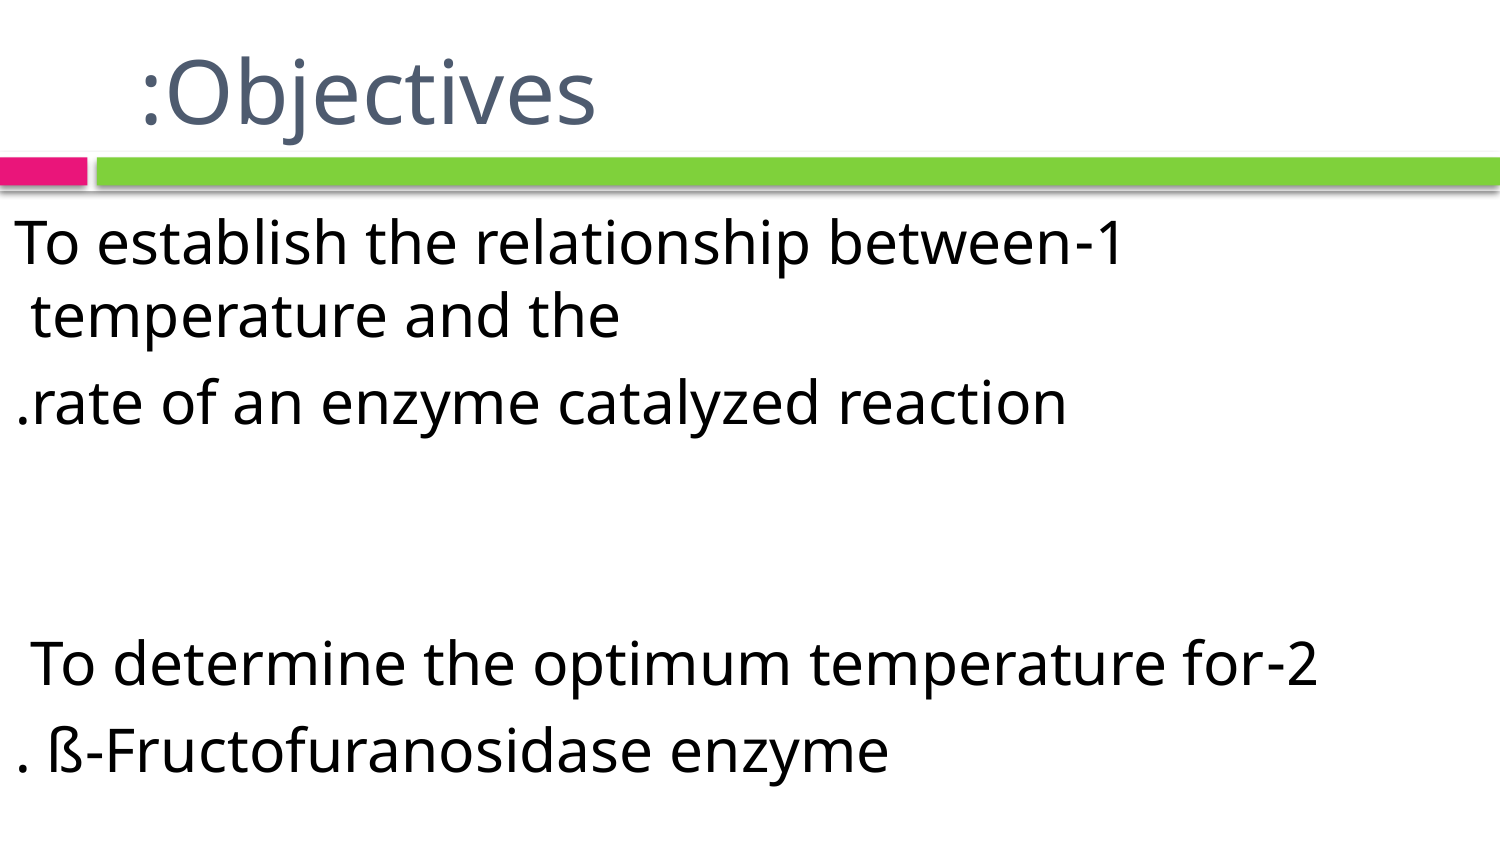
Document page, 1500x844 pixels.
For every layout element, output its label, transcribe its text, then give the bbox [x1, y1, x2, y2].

list 1-To establish the relationship between temperature and the rate of an enzyme catalyzed reaction. 2-To determine the optimum temperature for ß-Fructofuranosidase enzyme . [0, 196, 1500, 821]
title Objectives: [100, 28, 1438, 150]
